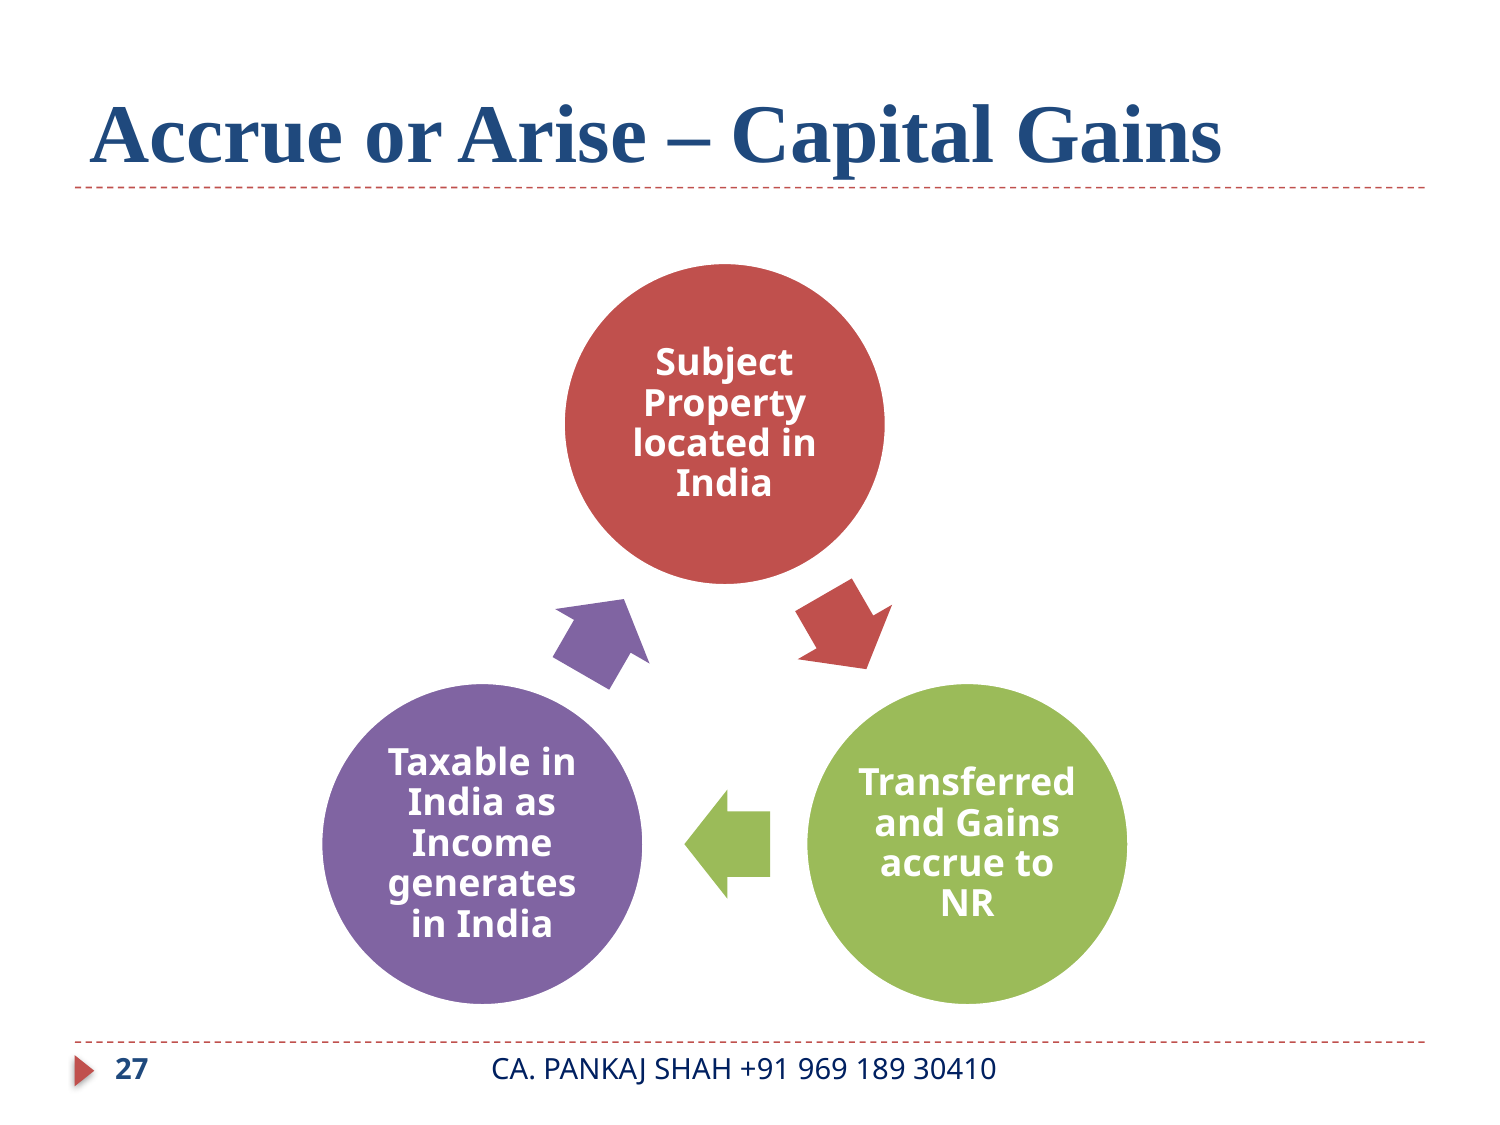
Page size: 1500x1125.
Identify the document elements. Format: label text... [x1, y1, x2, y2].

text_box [74, 262, 1375, 1006]
text_box CA. PANKAJ SHAH +91 969 189 30410 [210, 1042, 1278, 1093]
slide_number 27 [100, 1042, 426, 1103]
title Accrue or Arise – Capital Gains [75, 0, 1425, 187]
